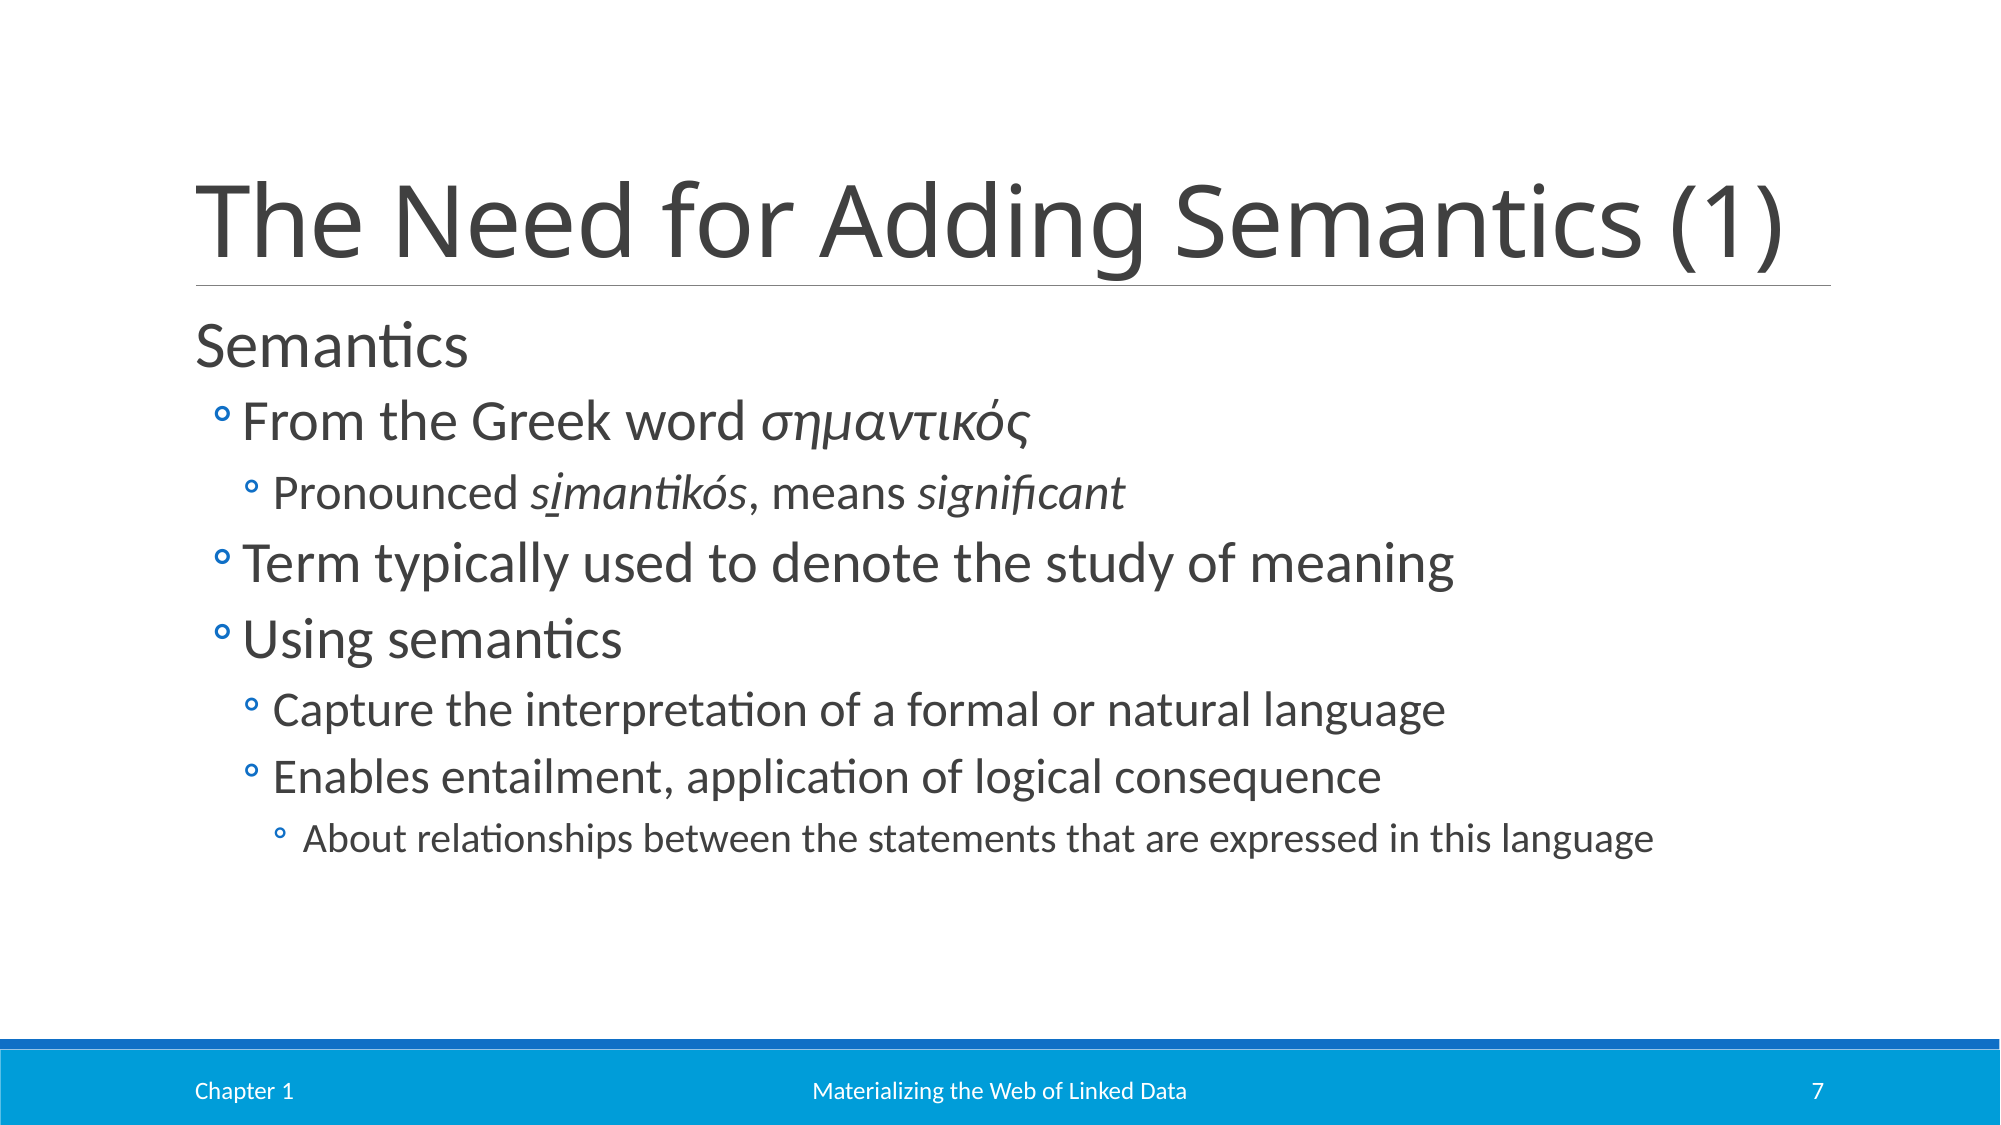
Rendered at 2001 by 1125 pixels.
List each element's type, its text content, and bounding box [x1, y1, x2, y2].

slide_number Chapter 1 [180, 1059, 586, 1120]
list Semantics From the Greek word σημαντικός Pronounced si̱mantikós, means significant Term typically used to denote the study of meaning Using semantics Capture the interpretation of a formal or natural language Enables entailment, application of logical consequence About relationships between the statements that are expressed in this language [180, 302, 1830, 963]
title The Need for Adding Semantics (1) [180, 47, 1830, 285]
slide_number 7 [1624, 1059, 1840, 1120]
footer Materializing the Web of Linked Data [604, 1059, 1396, 1120]
